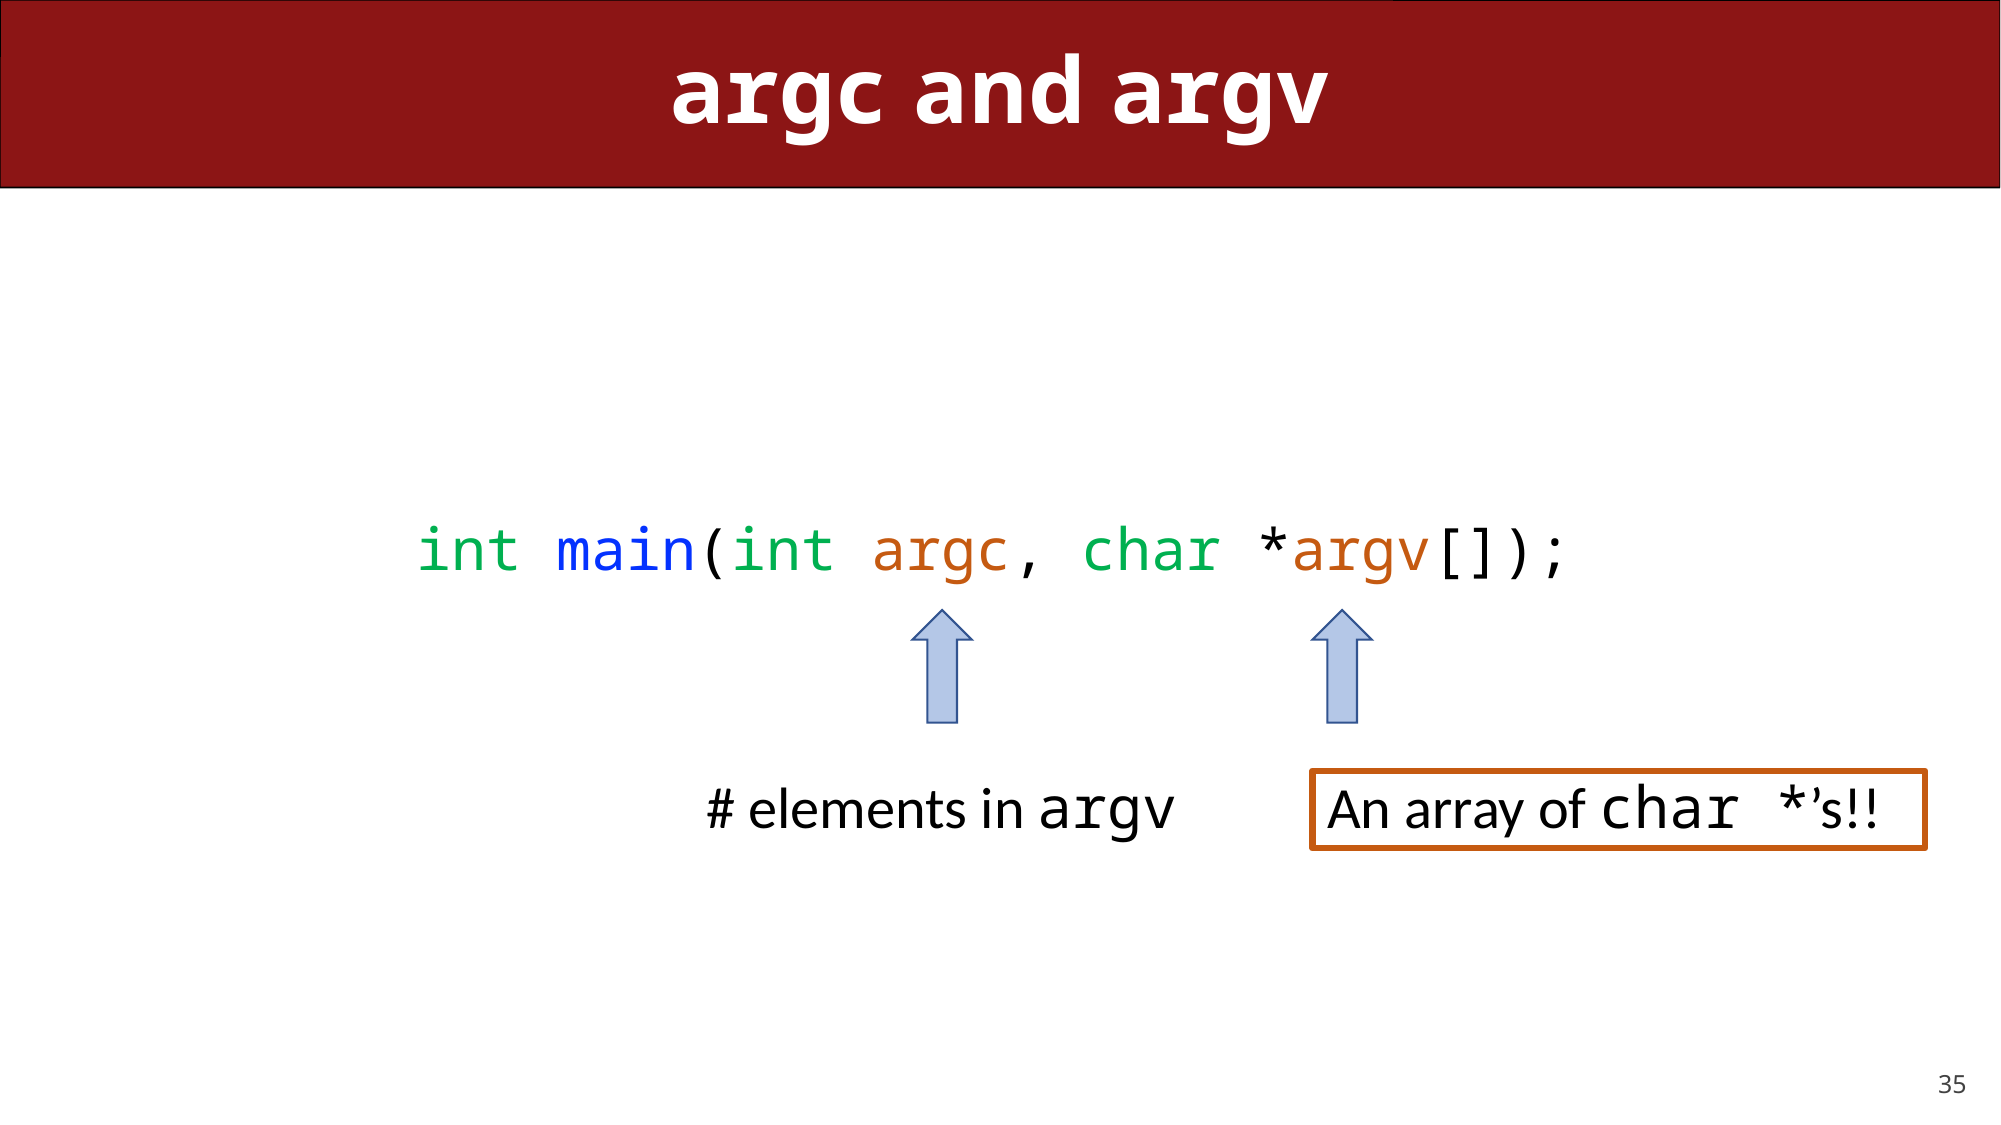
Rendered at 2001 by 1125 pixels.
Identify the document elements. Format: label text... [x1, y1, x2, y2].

list int main(int argc, char *argv[]); [24, 512, 1963, 625]
text_box [910, 608, 975, 724]
title argc and argv [75, 0, 1925, 188]
text_box An array of char *’s!! [1312, 770, 1925, 849]
text_box [1310, 608, 1375, 724]
text_box # elements in argv [683, 770, 1201, 849]
